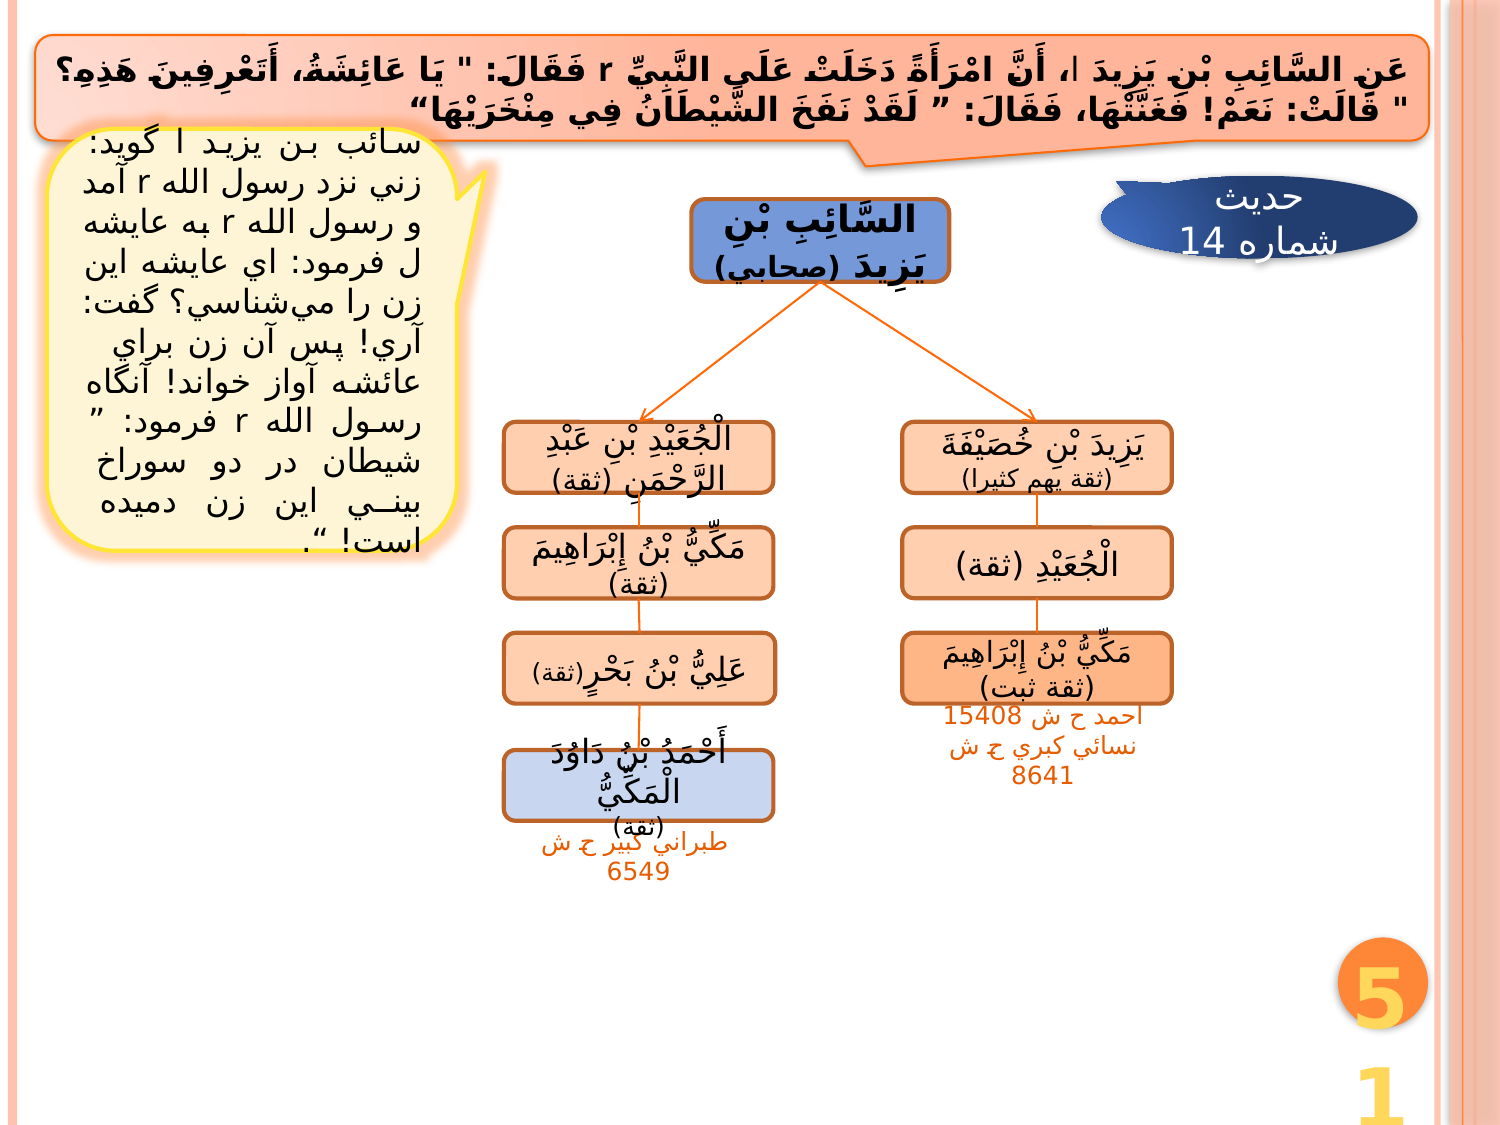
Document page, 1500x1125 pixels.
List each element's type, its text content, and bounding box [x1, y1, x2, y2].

text_box احمد ح ش 15408 نسائي كبري ح ش 8641 [924, 713, 1162, 775]
text_box عَلِيُّ بْنُ بَحْرٍ(ثقة) [501, 630, 778, 706]
text_box يَزِيدَ بْنِ خُصَيْفَةَ (ثقة يهم كثيرا) [900, 419, 1174, 496]
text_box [858, 242, 1000, 461]
text_box طبراني كبير ح ش 6549 [502, 830, 775, 881]
text_box مَكِّيُّ بْنُ إِبْرَاهِيمَ (ثقة ثبت) [900, 630, 1174, 706]
text_box أَحْمَدُ بْنُ دَاوُدَ الْمَكِّيُّ (ثقة) [501, 747, 776, 823]
text_box مَكِّيُّ بْنُ إِبْرَاهِيمَ (ثقة) [501, 525, 776, 601]
text_box 51 [1318, 937, 1444, 1125]
text_box السَّائِبِ بْنِ يَزِيدَ (صحابي) [689, 197, 952, 284]
text_box الْجُعَيْدِ بْنِ عَبْدِ الرَّحْمَنِ (ثقة) [501, 419, 776, 495]
text_box سائب بن يزيد ا گويد: زني نزد رسول الله r آمد و رسول الله r به عايشه ل فرمود: اي عايشه اين زن را مي‌شناسي؟ گفت: آري! پس آن زن براي عائشه آواز خواند! آنگاه رسول الله r فرمود: ” شيطان در دو سوراخ بيني اين زن دميده است! “. [44, 126, 488, 553]
text_box الْجُعَيْدِ (ثقة) [900, 525, 1174, 601]
text_box عَنِ السَّائِبِ بْنِ يَزِيدَ ا، أَنَّ امْرَأَةً دَخَلَتْ عَلَى النَّبِيِّ r فَقَالَ: " يَا عَائِشَةُ، أَتَعْرِفِينَ هَذِهِ؟ " قَالَتْ: نَعَمْ! فَغَنَّتْهَا، فَقَالَ: ” لَقَدْ نَفَخَ الشَّيْطَانُ فِي مِنْخَرَيْهَا“ [34, 33, 1431, 168]
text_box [658, 260, 800, 444]
text_box حديث شماره 14 [1101, 175, 1418, 259]
